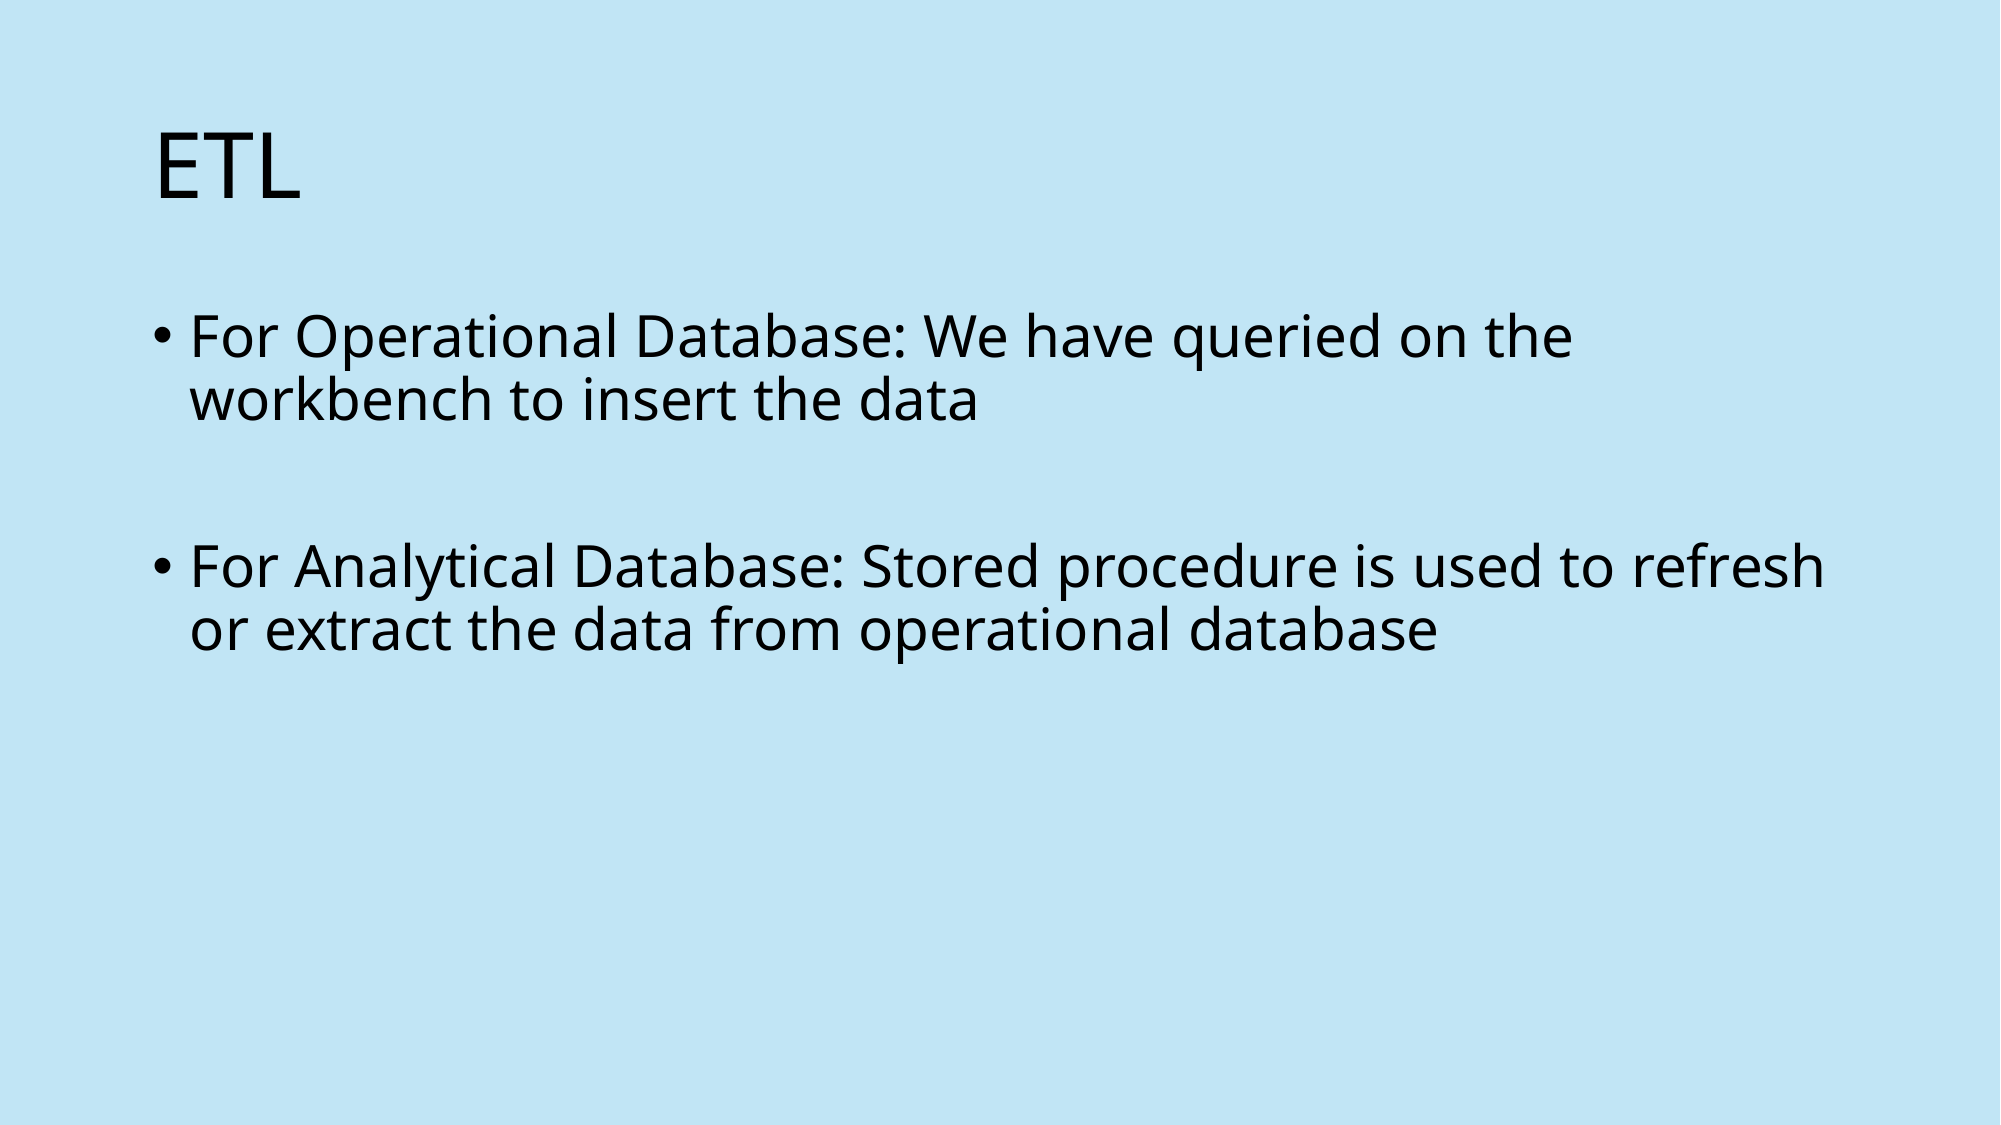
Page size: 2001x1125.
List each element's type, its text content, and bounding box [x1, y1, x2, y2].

title ETL [137, 59, 1863, 278]
list For Operational Database: We have queried on the workbench to insert the data For Analytical Database: Stored procedure is used to refresh or extract the data from operational database [137, 299, 1863, 1014]
